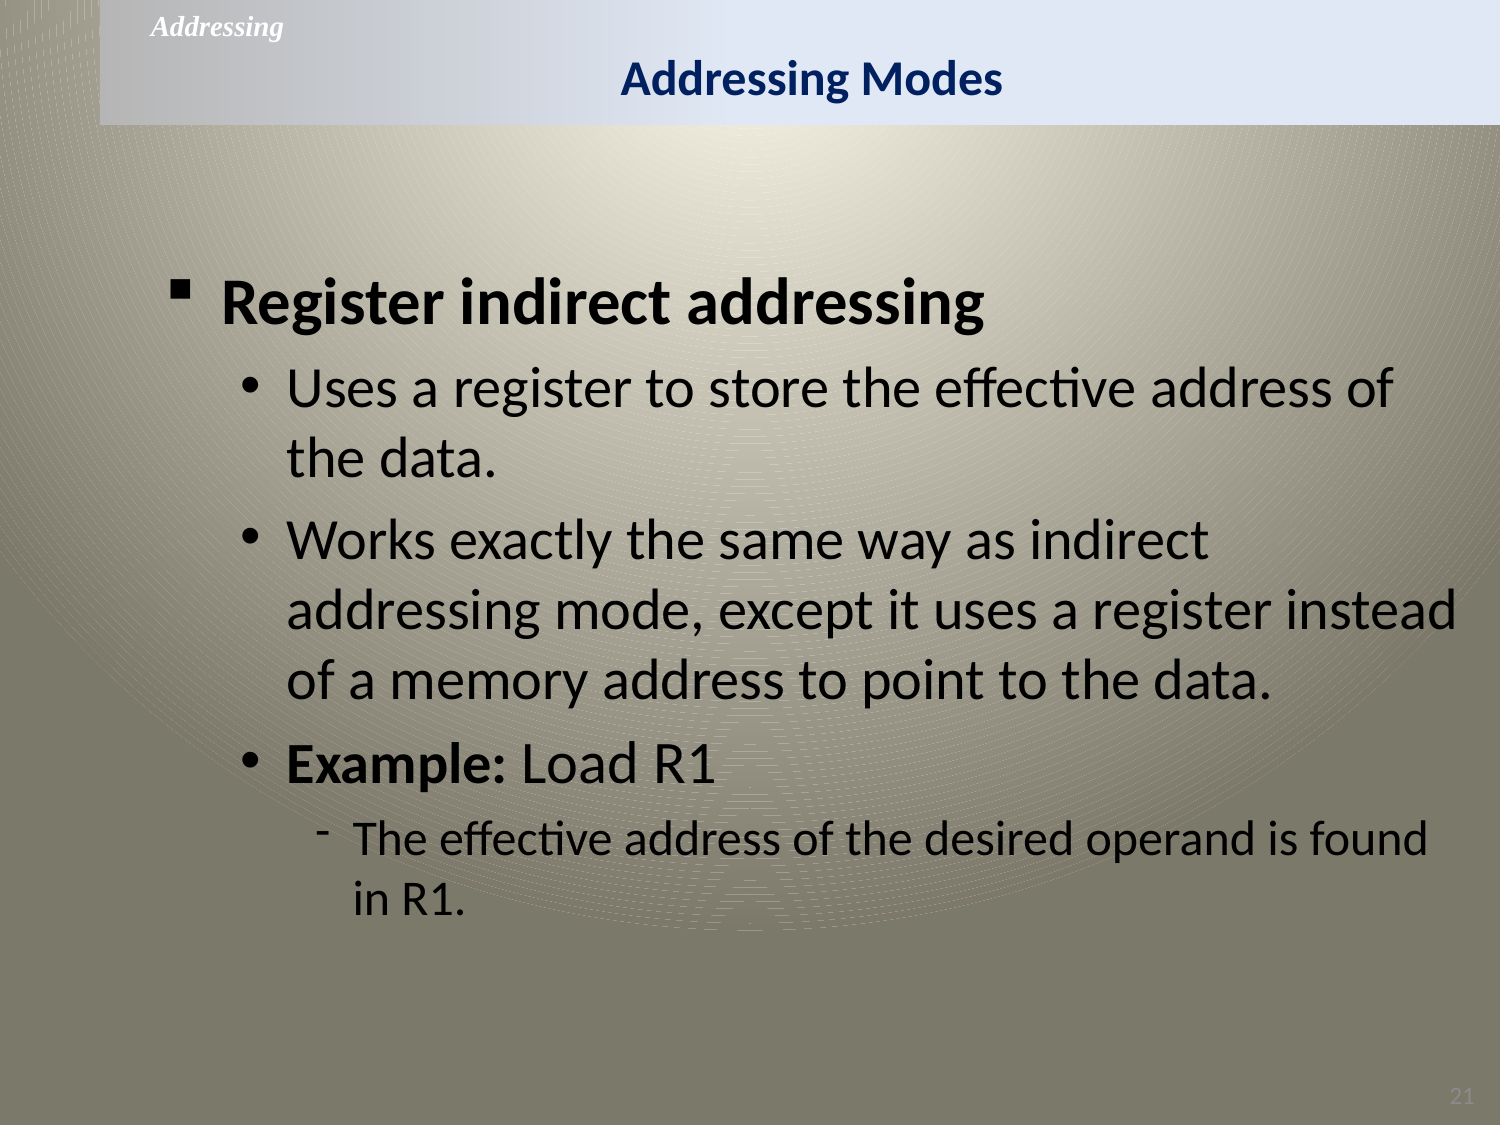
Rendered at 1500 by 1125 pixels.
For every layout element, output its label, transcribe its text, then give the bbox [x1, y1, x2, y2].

list Register indirect addressing Uses a register to store the effective address of the data. Works exactly the same way as indirect addressing mode, except it uses a register instead of a memory address to point to the data. Example: Load R1 The effective address of the desired operand is found in R1. [150, 249, 1488, 993]
title Addressing Modes [135, 37, 1500, 113]
list Addressing [135, 0, 625, 50]
